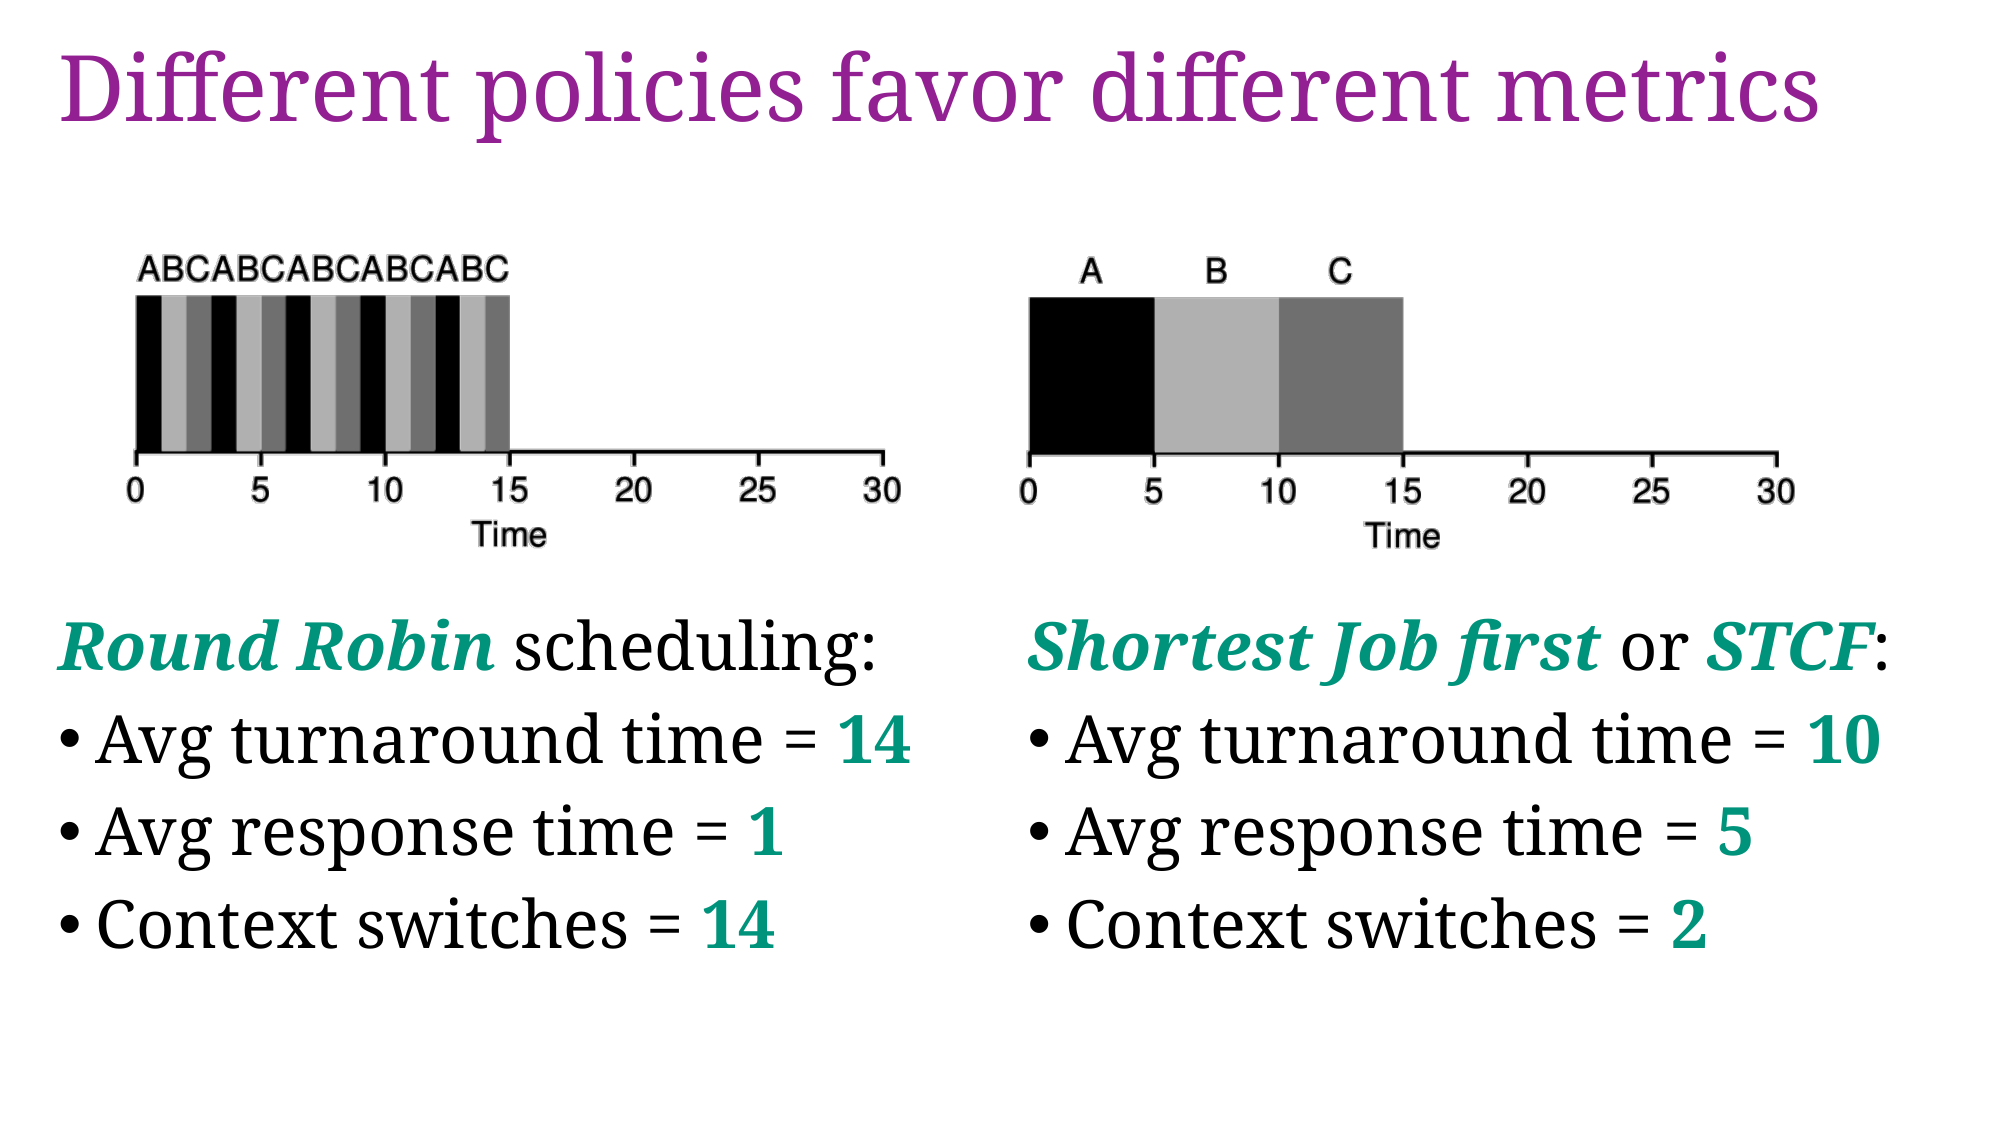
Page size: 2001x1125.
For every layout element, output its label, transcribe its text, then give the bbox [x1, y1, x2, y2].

picture [123, 241, 907, 569]
list Shortest Job first or STCF: Avg turnaround time = 10 Avg response time = 5 Context switches = 2 [1012, 605, 1953, 1101]
list Round Robin scheduling: Avg turnaround time = 14 Avg response time = 1 Context switches = 14 [43, 605, 988, 1101]
picture [1012, 241, 1805, 567]
title Different policies favor different metrics [43, 25, 1953, 158]
